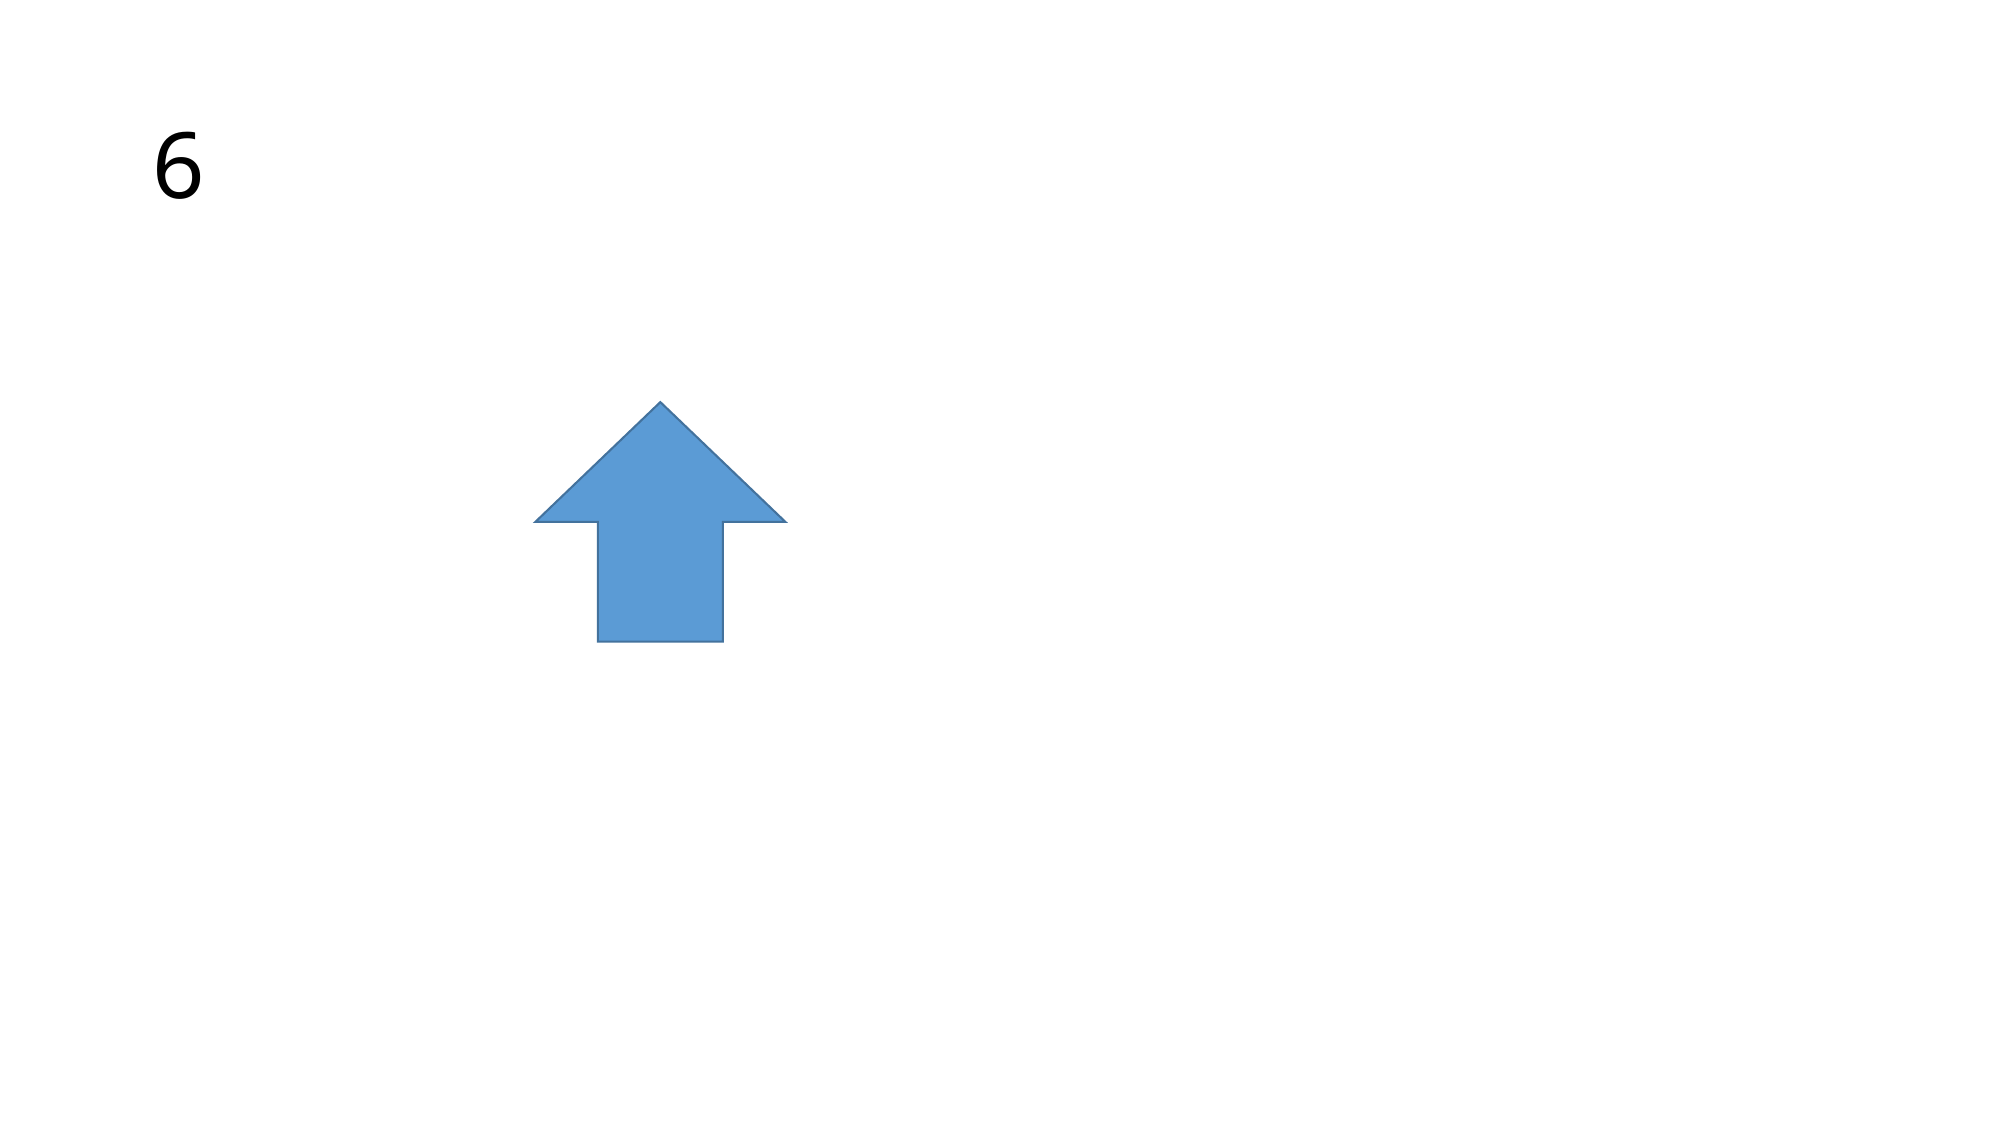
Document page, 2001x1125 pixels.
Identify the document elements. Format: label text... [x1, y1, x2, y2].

title 6 [137, 59, 1863, 278]
text_box [532, 400, 788, 643]
